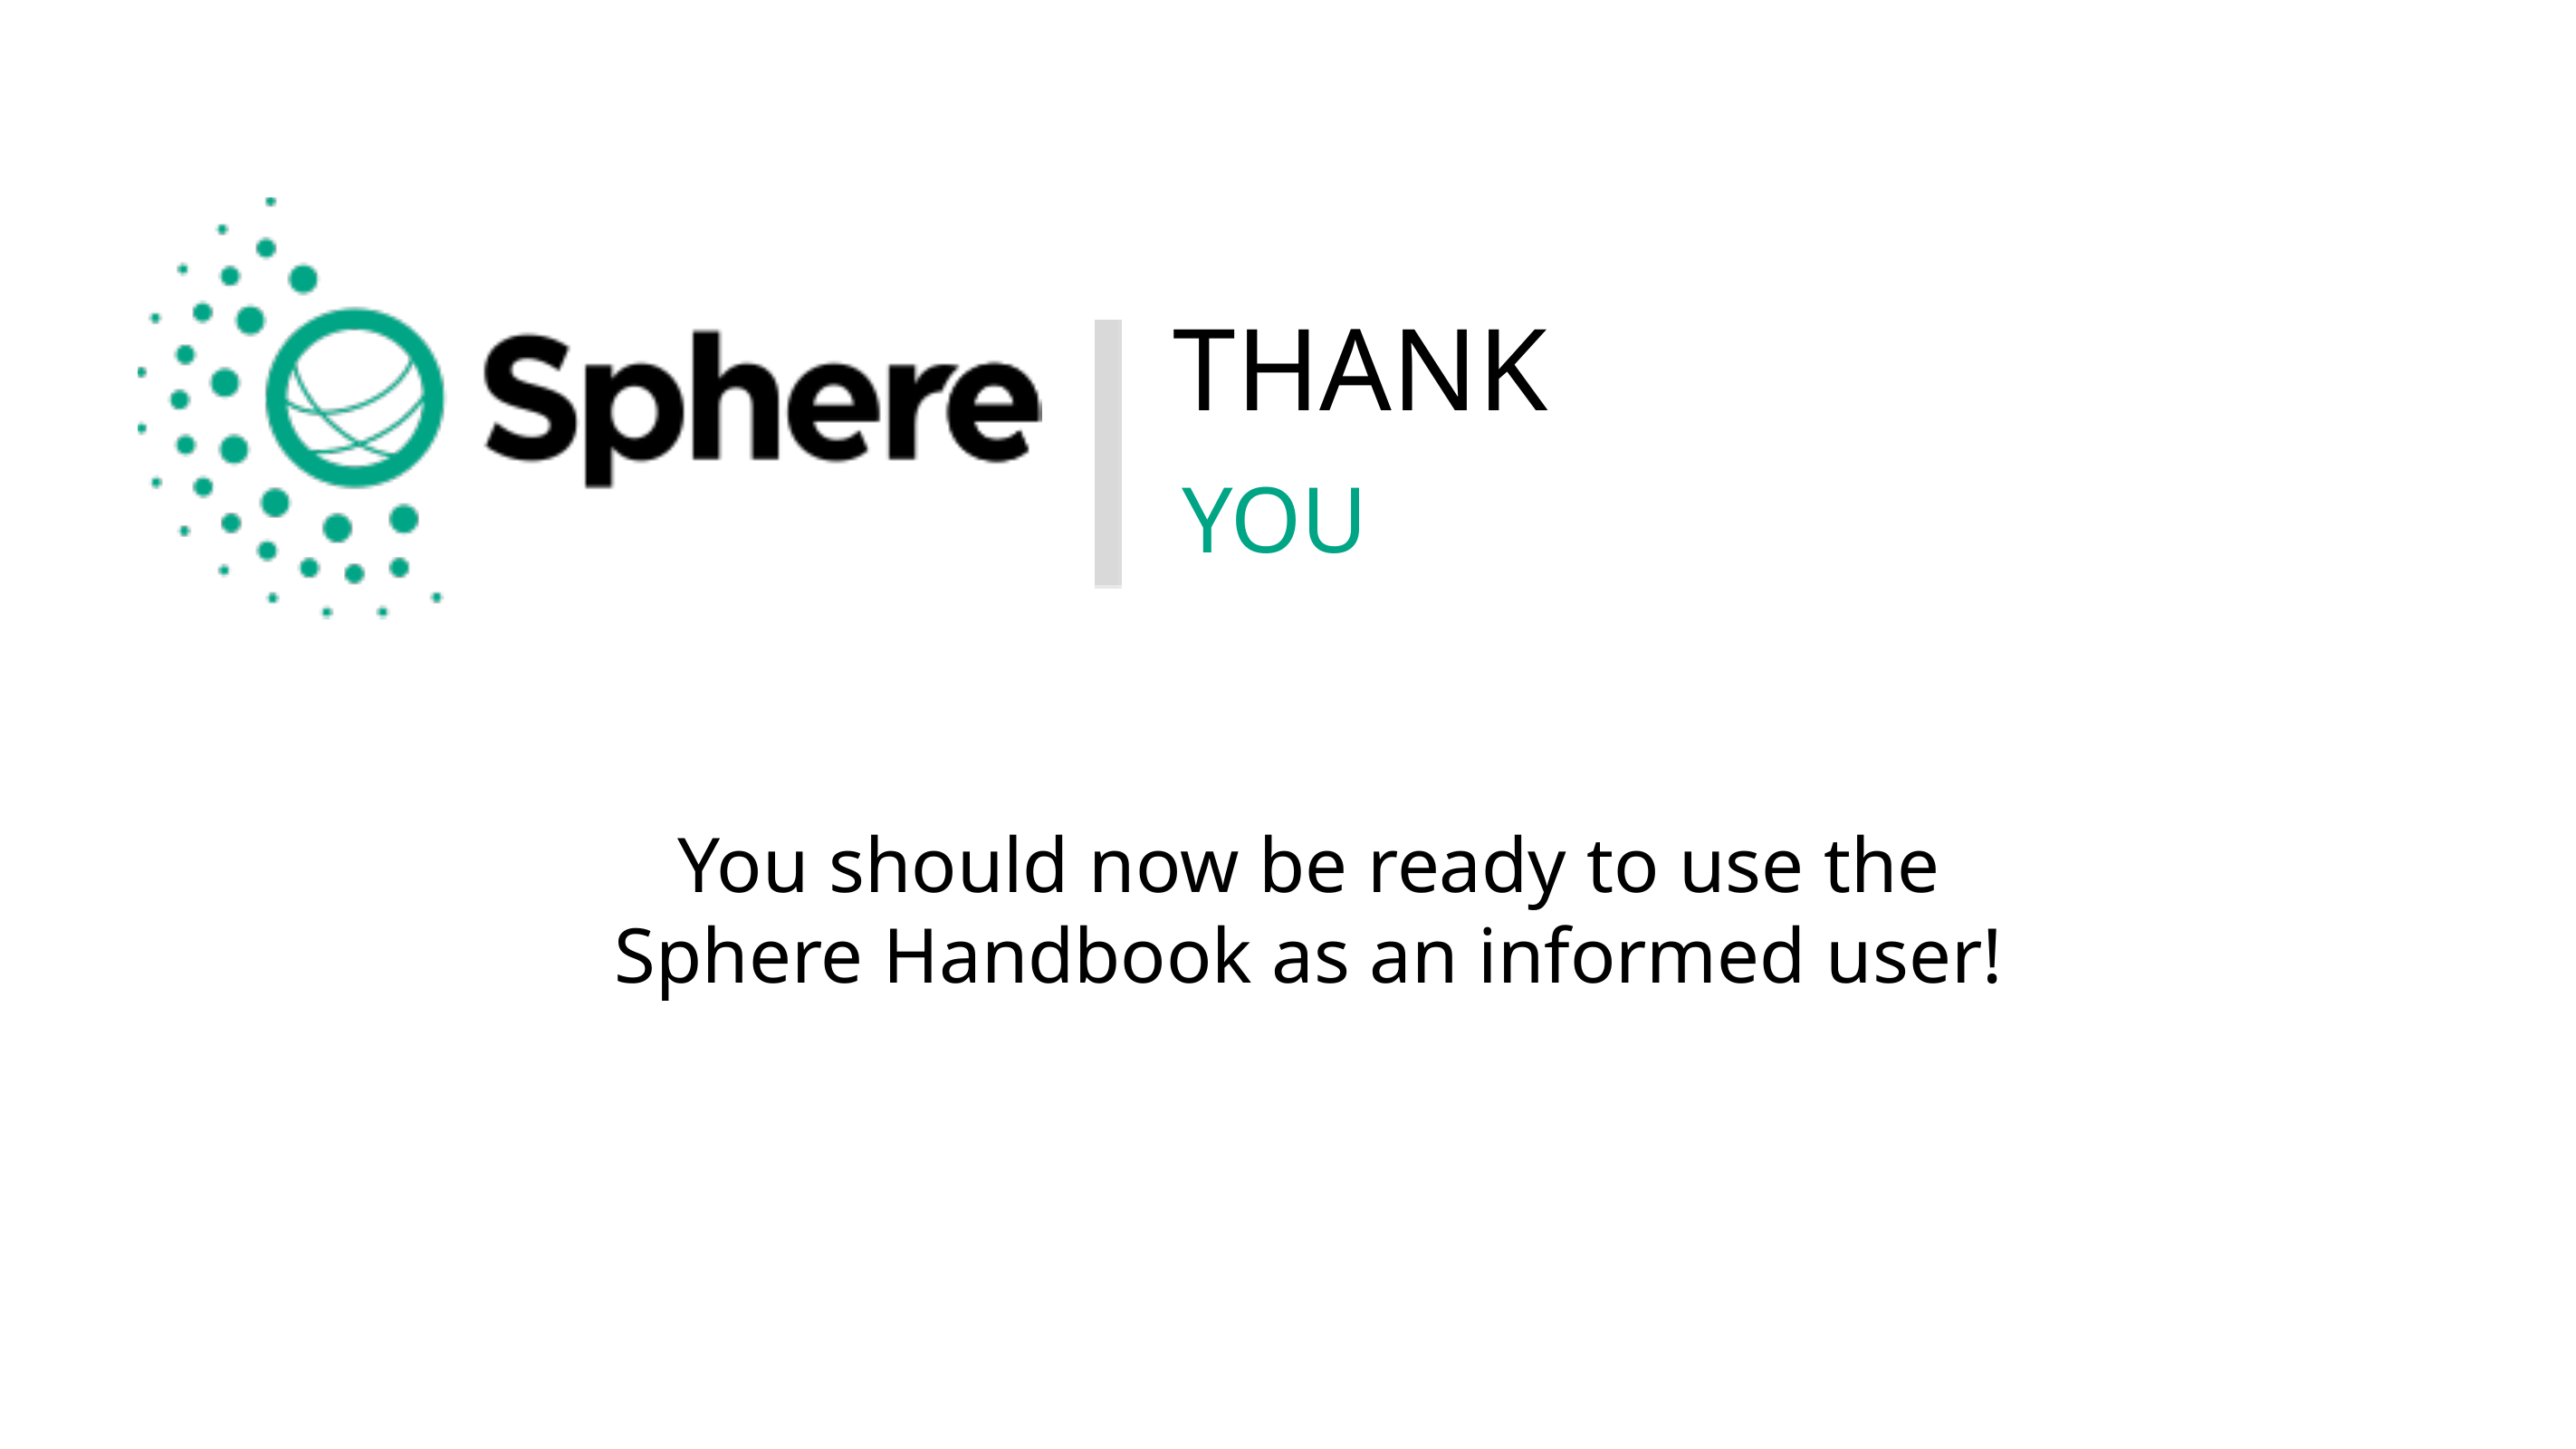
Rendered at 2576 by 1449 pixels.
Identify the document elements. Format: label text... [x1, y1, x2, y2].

picture [1095, 320, 1122, 589]
text_box You should now be ready to use the Sphere Handbook as an informed user! [592, 810, 2026, 1006]
picture [138, 197, 1042, 619]
